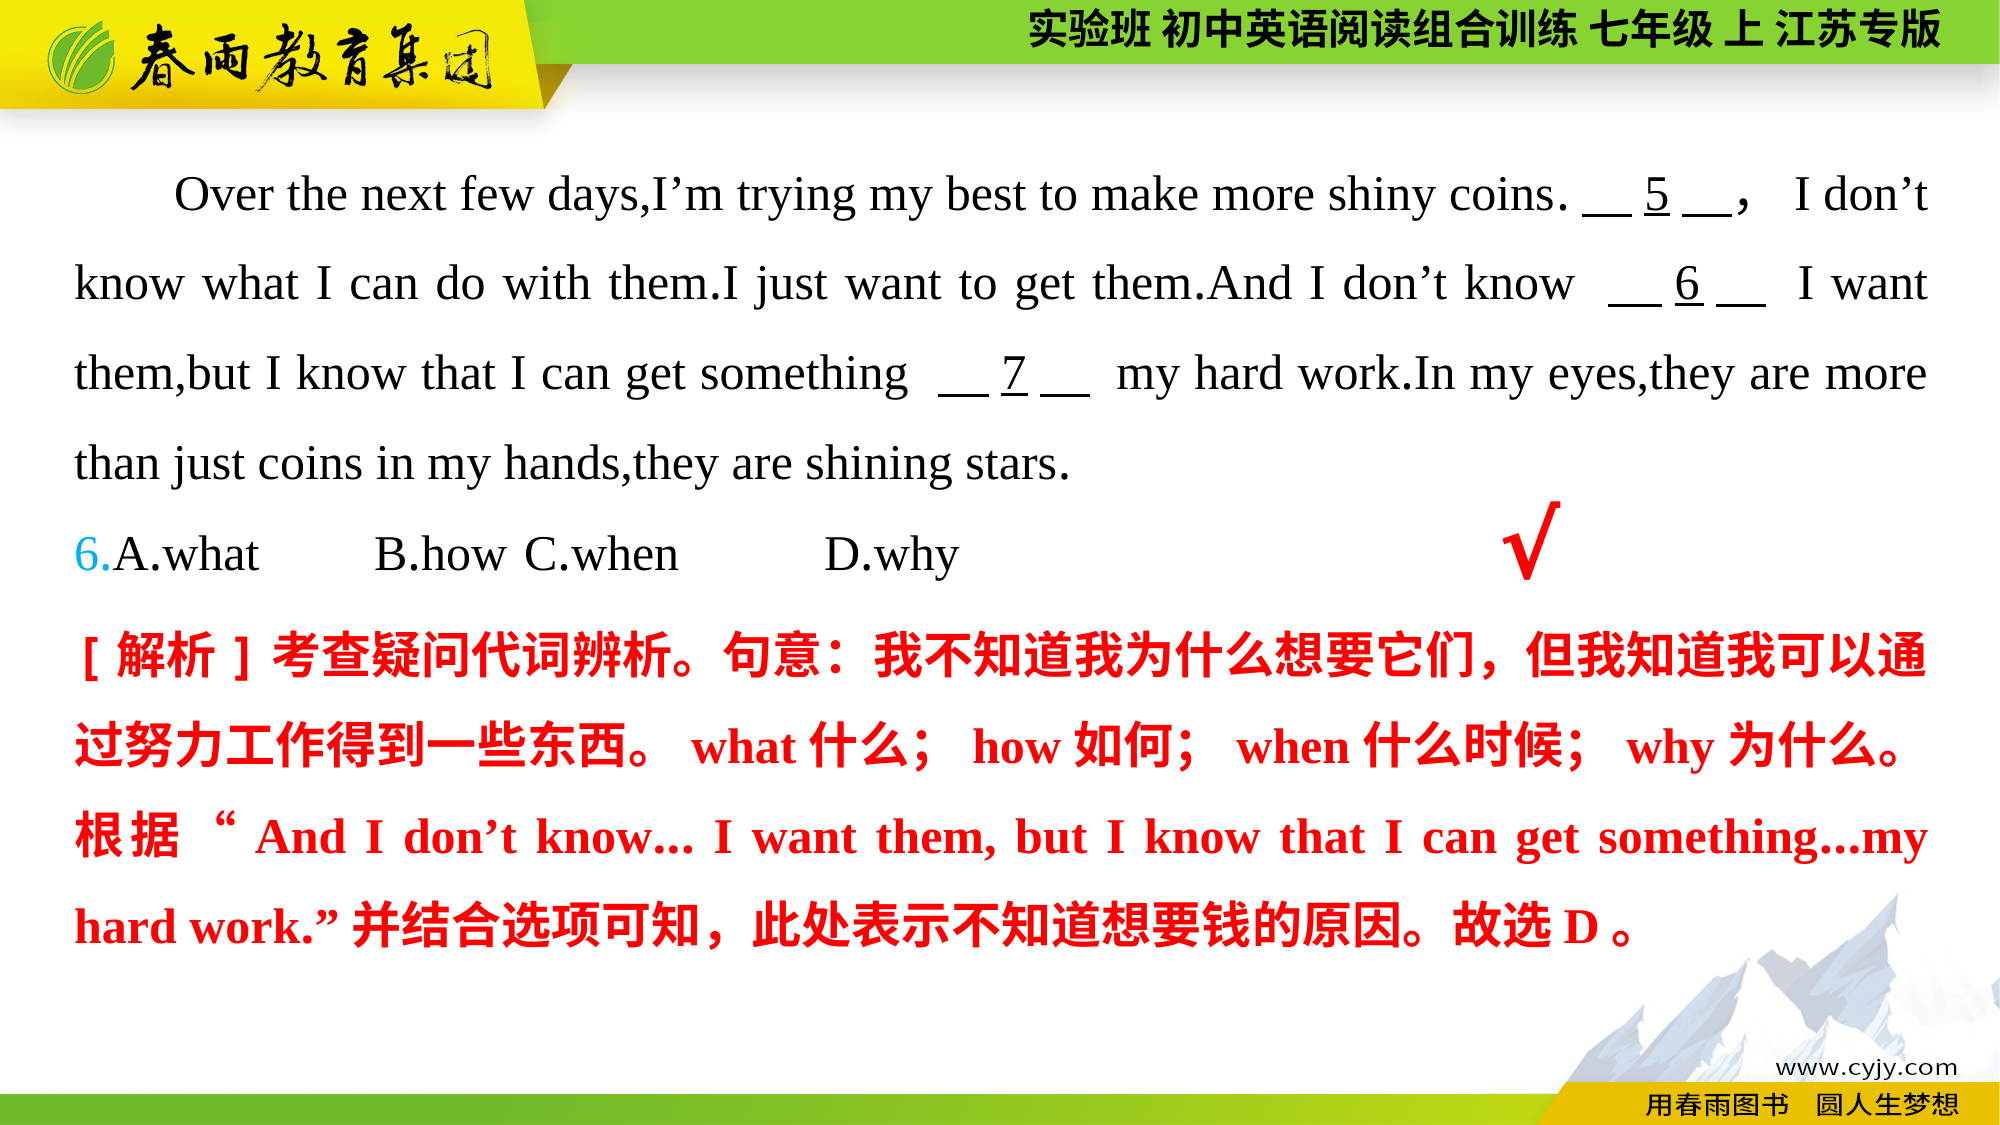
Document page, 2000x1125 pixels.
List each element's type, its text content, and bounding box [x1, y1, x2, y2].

list Over the next few days,I’m trying my best to make more shiny coins. 5 ，I don’t know what I can do with them.I just want to get them.And I don’t know 6 I want them,but I know that I can get something 7 my hard work.In my eyes,they are more than just coins in my hands,they are shining stars. 6.A.what B.how C.when D.why [59, 122, 1944, 586]
picture [0, 0, 2000, 1125]
text_box [解析]考查疑问代词辨析。句意：我不知道我为什么想要它们，但我知道我可以通过努力工作得到一些东西。what什么；how如何；when什么时候；why为什么。根据“And I don’t know... I want them, but I know that I can get something...my hard work.”并结合选项可知，此处表示不知道想要钱的原因。故选D。 [59, 586, 1944, 962]
